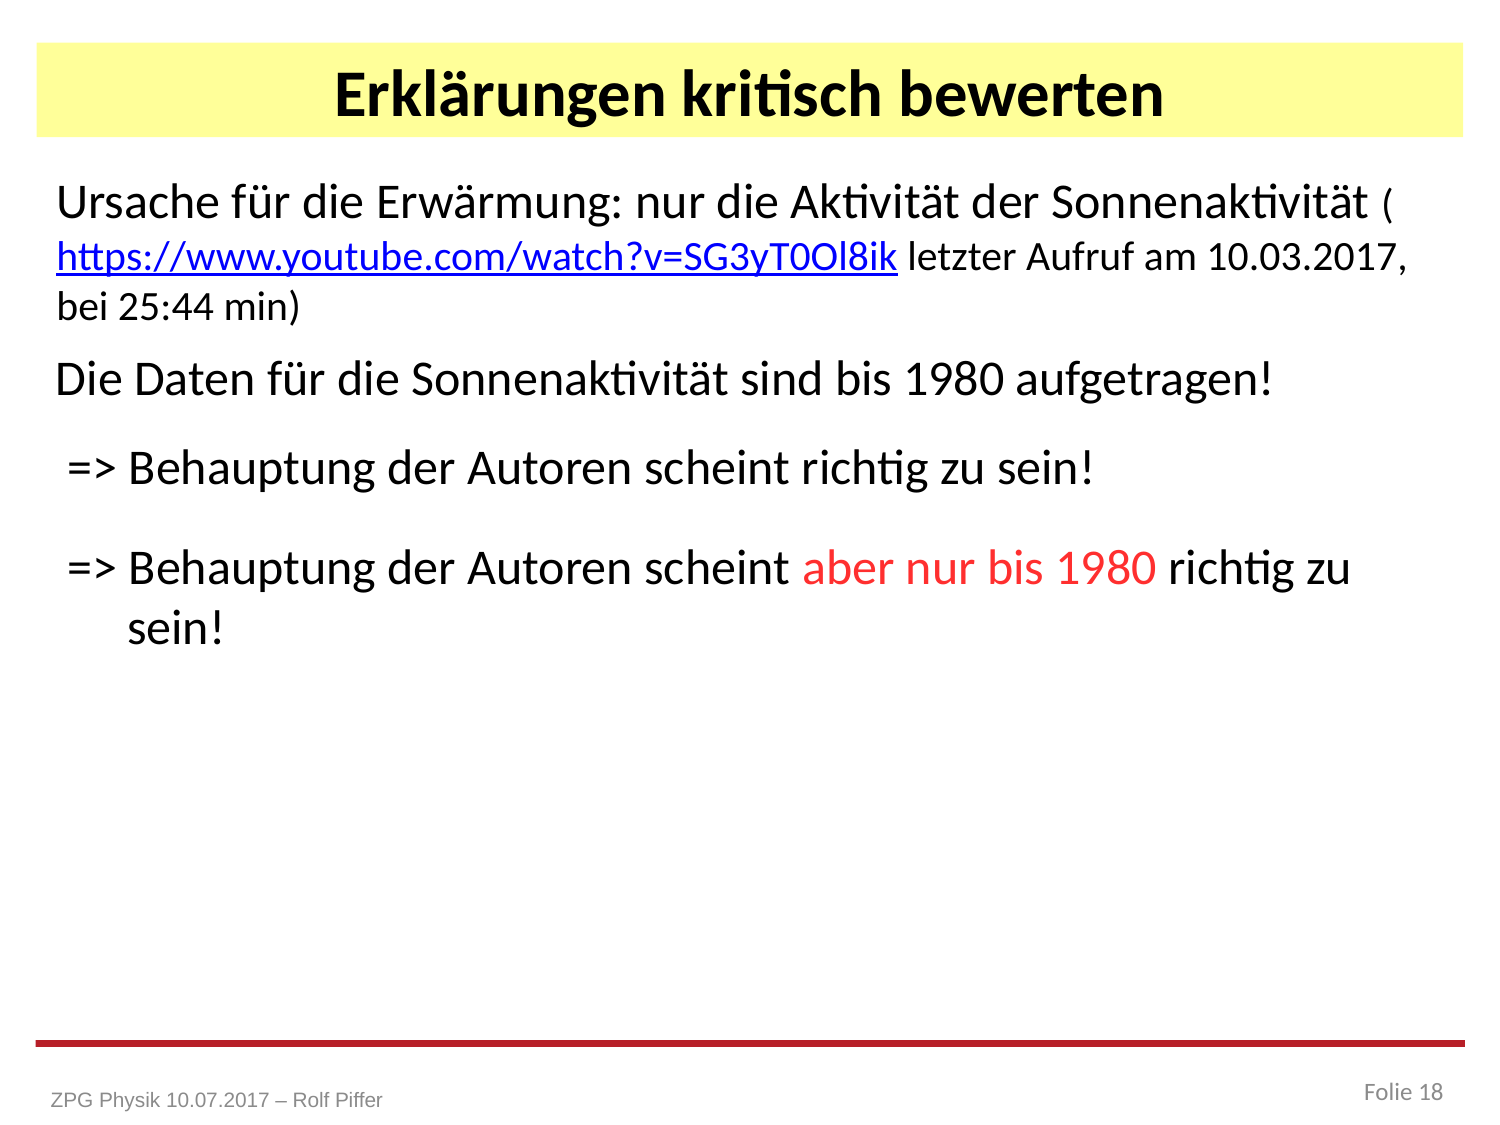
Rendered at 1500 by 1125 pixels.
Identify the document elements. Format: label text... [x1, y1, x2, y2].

text_box Die Daten für die Sonnenaktivität sind bis 1980 aufgetragen! [41, 338, 1459, 421]
text_box => Behauptung der Autoren scheint aber nur bis 1980 richtig zu sein! [53, 527, 1434, 669]
slide_number Folie 18 [1108, 1060, 1459, 1121]
list Ursache für die Erwärmung: nur die Aktivität der Sonnenaktivität (https://www.youtube.com/watch?v=SG3yT0Ol8ik letzter Aufruf am 10.03.2017, bei 25:44 min) [41, 160, 1459, 338]
text_box => Behauptung der Autoren scheint richtig zu sein! [53, 427, 1434, 504]
title Erklärungen kritisch bewerten [41, 42, 1459, 149]
footer ZPG Physik 10.07.2017 – Rolf Piffer [35, 1069, 768, 1125]
